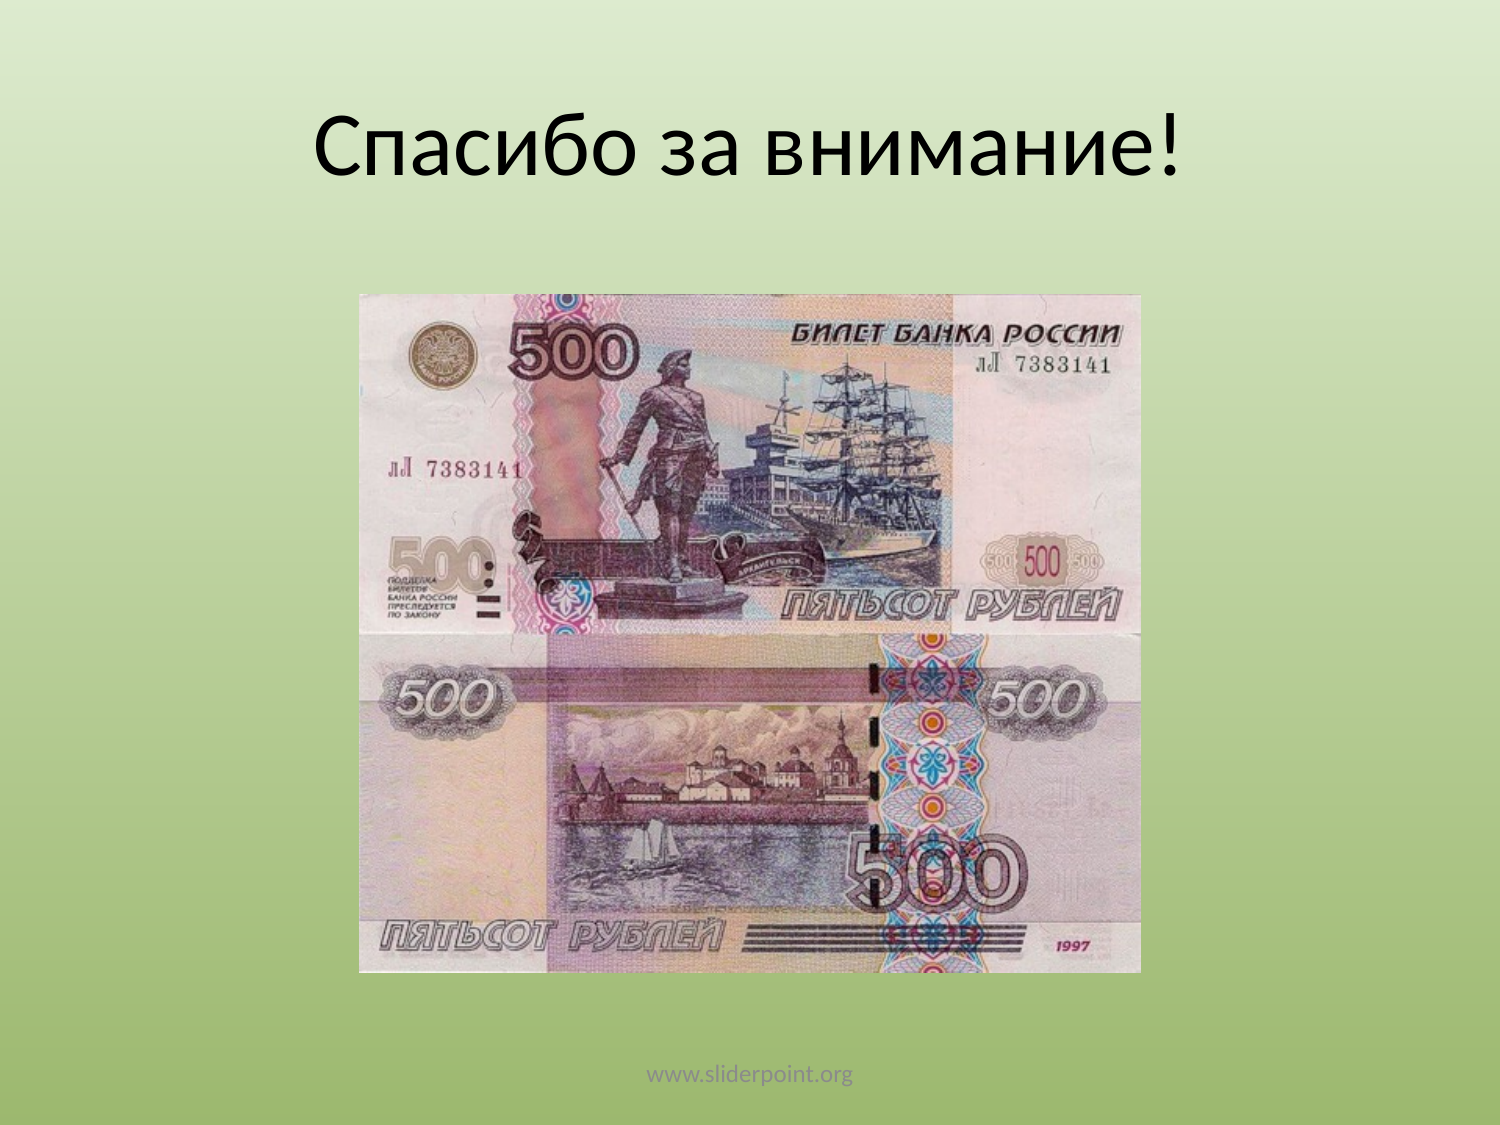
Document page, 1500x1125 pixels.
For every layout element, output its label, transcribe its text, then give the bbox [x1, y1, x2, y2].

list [359, 294, 1141, 974]
footer www.sliderpoint.org [512, 1042, 988, 1103]
title Спасибо за внимание! [75, 45, 1425, 233]
